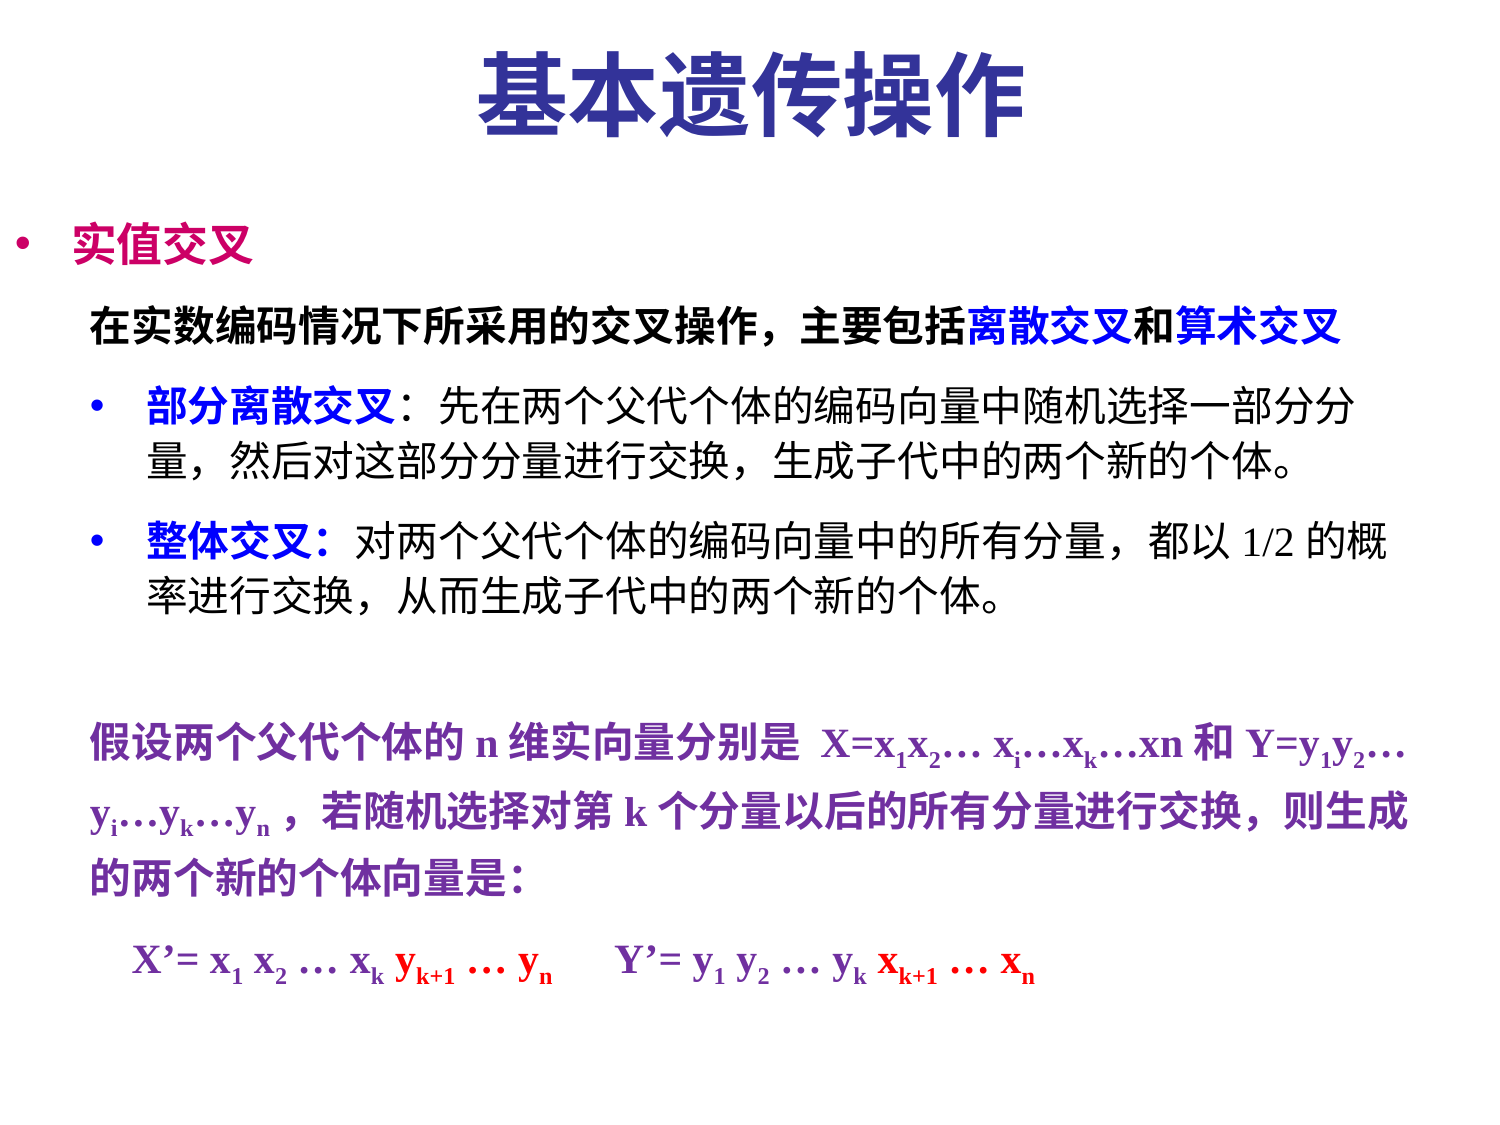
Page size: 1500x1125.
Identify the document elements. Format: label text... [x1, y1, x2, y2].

text_box 基本遗传操作 [293, 30, 1209, 156]
text_box 实值交叉 在实数编码情况下所采用的交叉操作，主要包括离散交叉和算术交叉 部分离散交叉：先在两个父代个体的编码向量中随机选择一部分分量，然后对这部分分量进行交换，生成子代中的两个新的个体。 整体交叉：对两个父代个体的编码向量中的所有分量，都以1/2的概率进行交换，从而生成子代中的两个新的个体。 假设两个父代个体的n维实向量分别是 X=x1x2… xi…xk…xn和Y=y1y2…yi…yk…yn，若随机选择对第k个分量以后的所有分量进行交换，则生成的两个新的个体向量是： X’= x1 x2 … xk yk+1 … yn Y’= y1 y2 … yk xk+1 … xn [0, 202, 1436, 1052]
